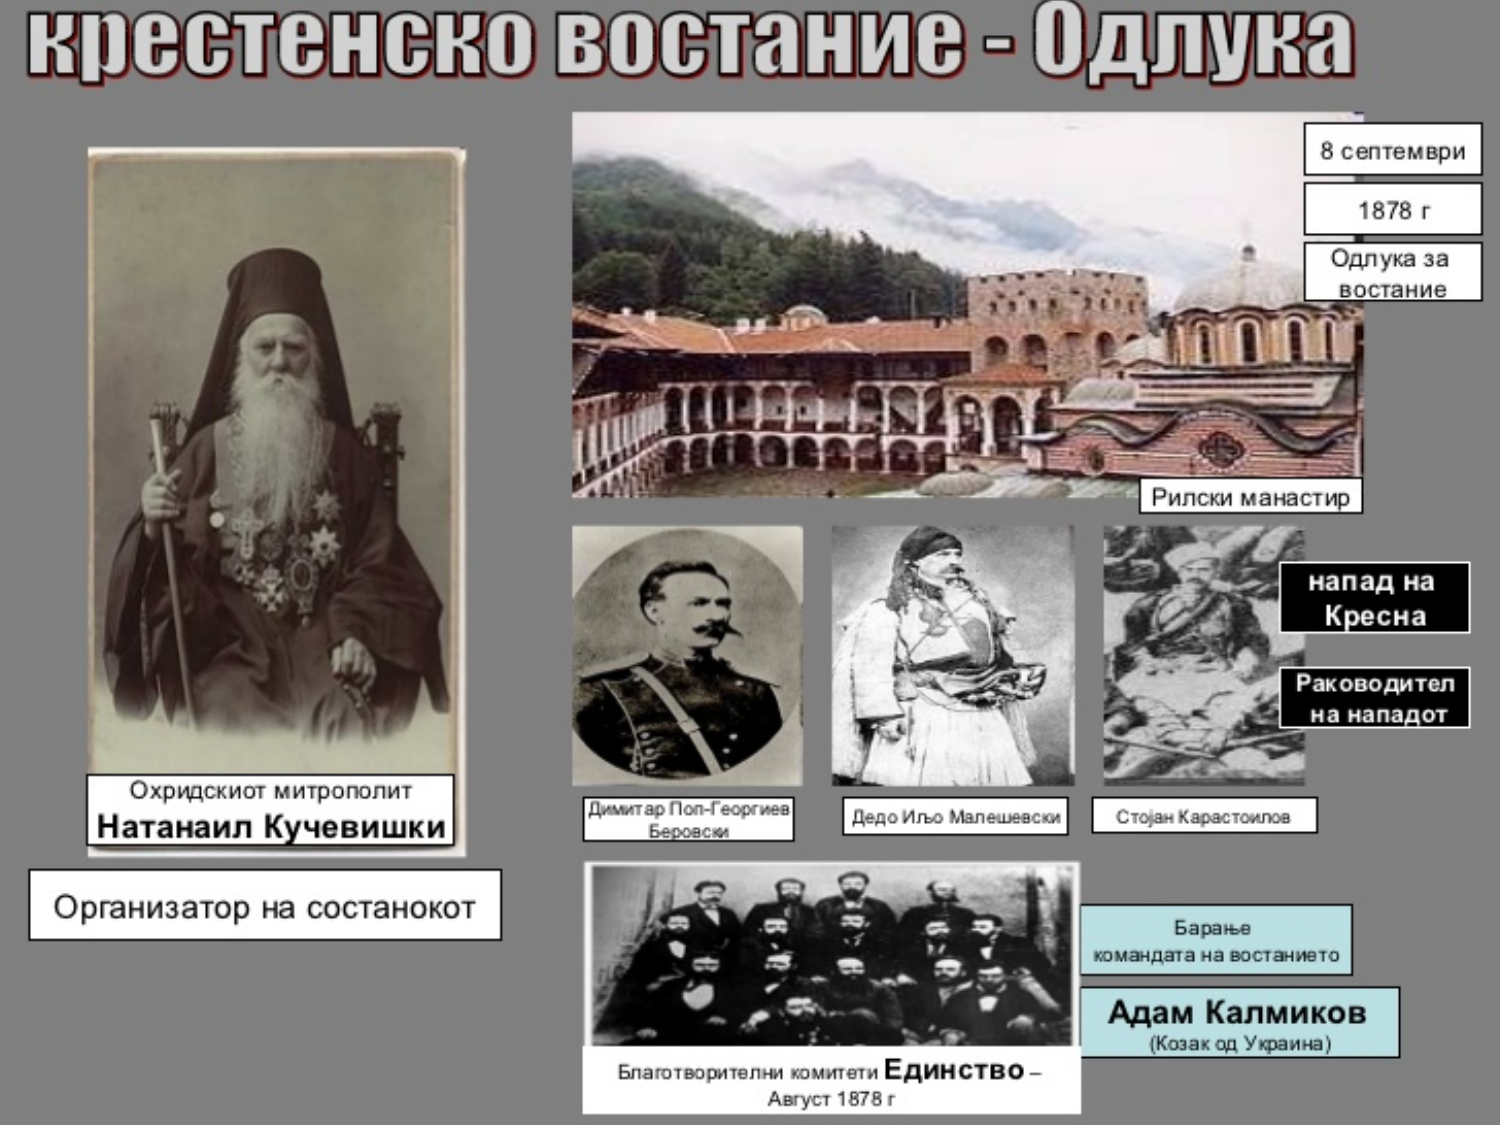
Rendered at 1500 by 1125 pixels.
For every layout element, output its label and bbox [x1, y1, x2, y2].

list [0, 0, 1500, 1125]
